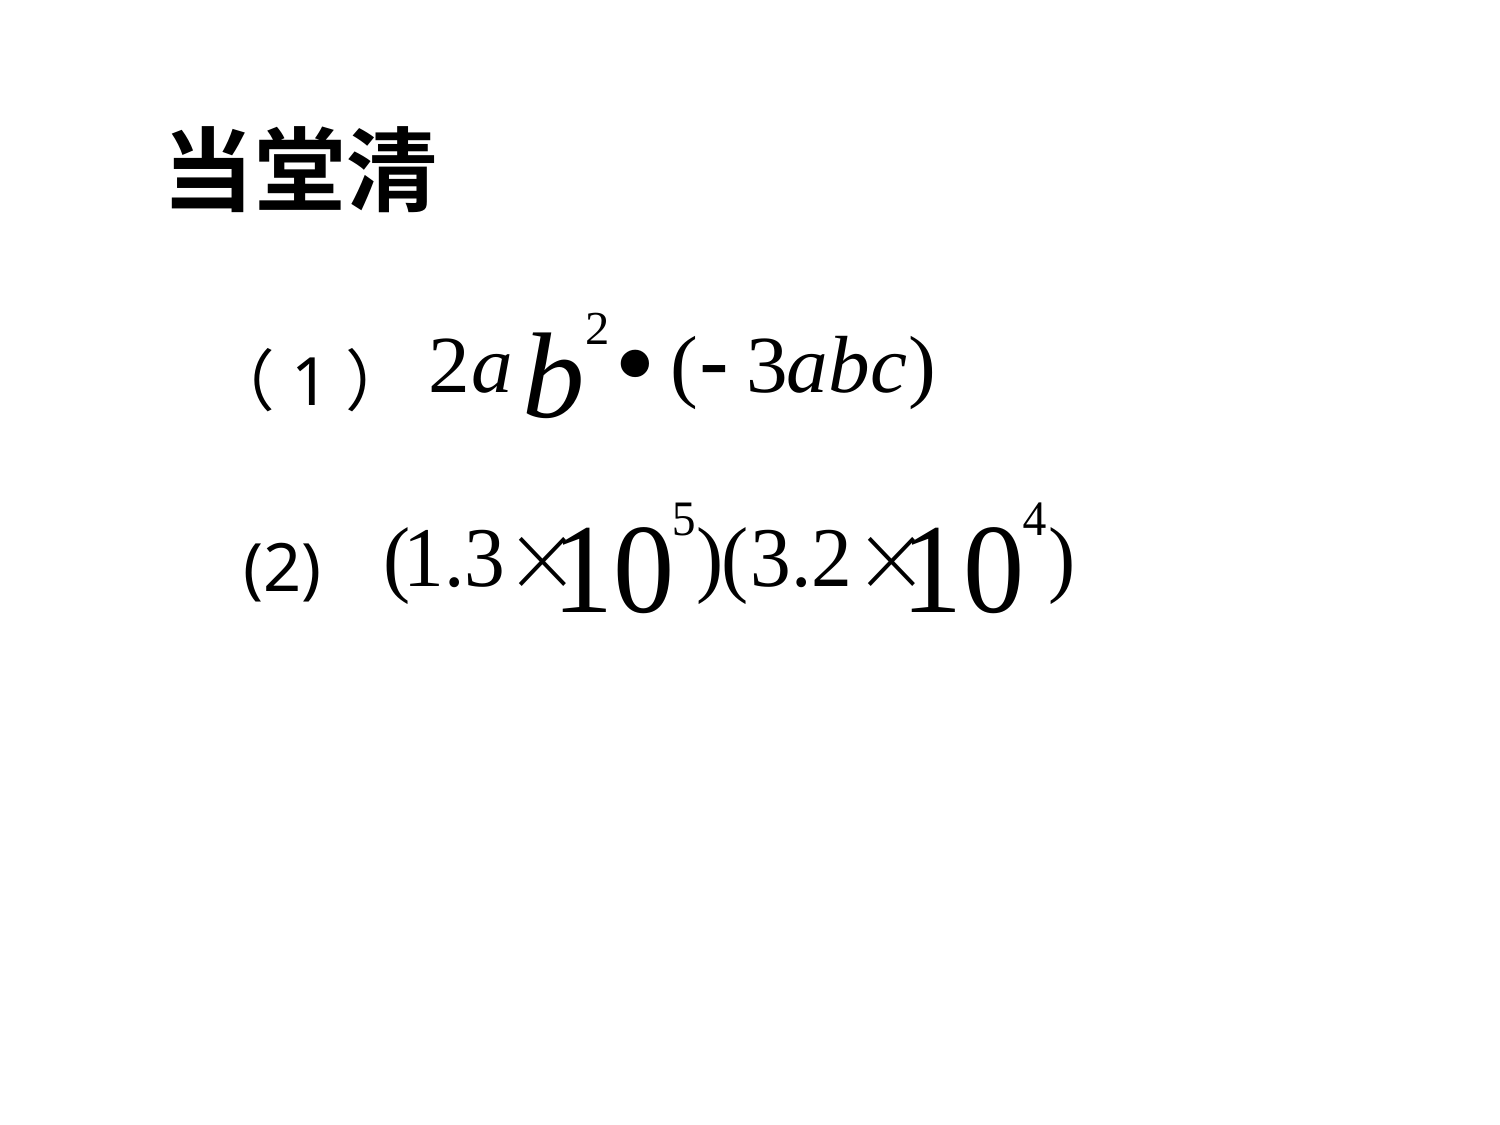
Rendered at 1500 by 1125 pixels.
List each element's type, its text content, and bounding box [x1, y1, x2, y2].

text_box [416, 290, 951, 440]
title 当堂清 [147, 42, 1427, 231]
list （1） (2) [193, 519, 1470, 1007]
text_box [372, 479, 1093, 636]
list （1） (2) [193, 330, 1470, 518]
